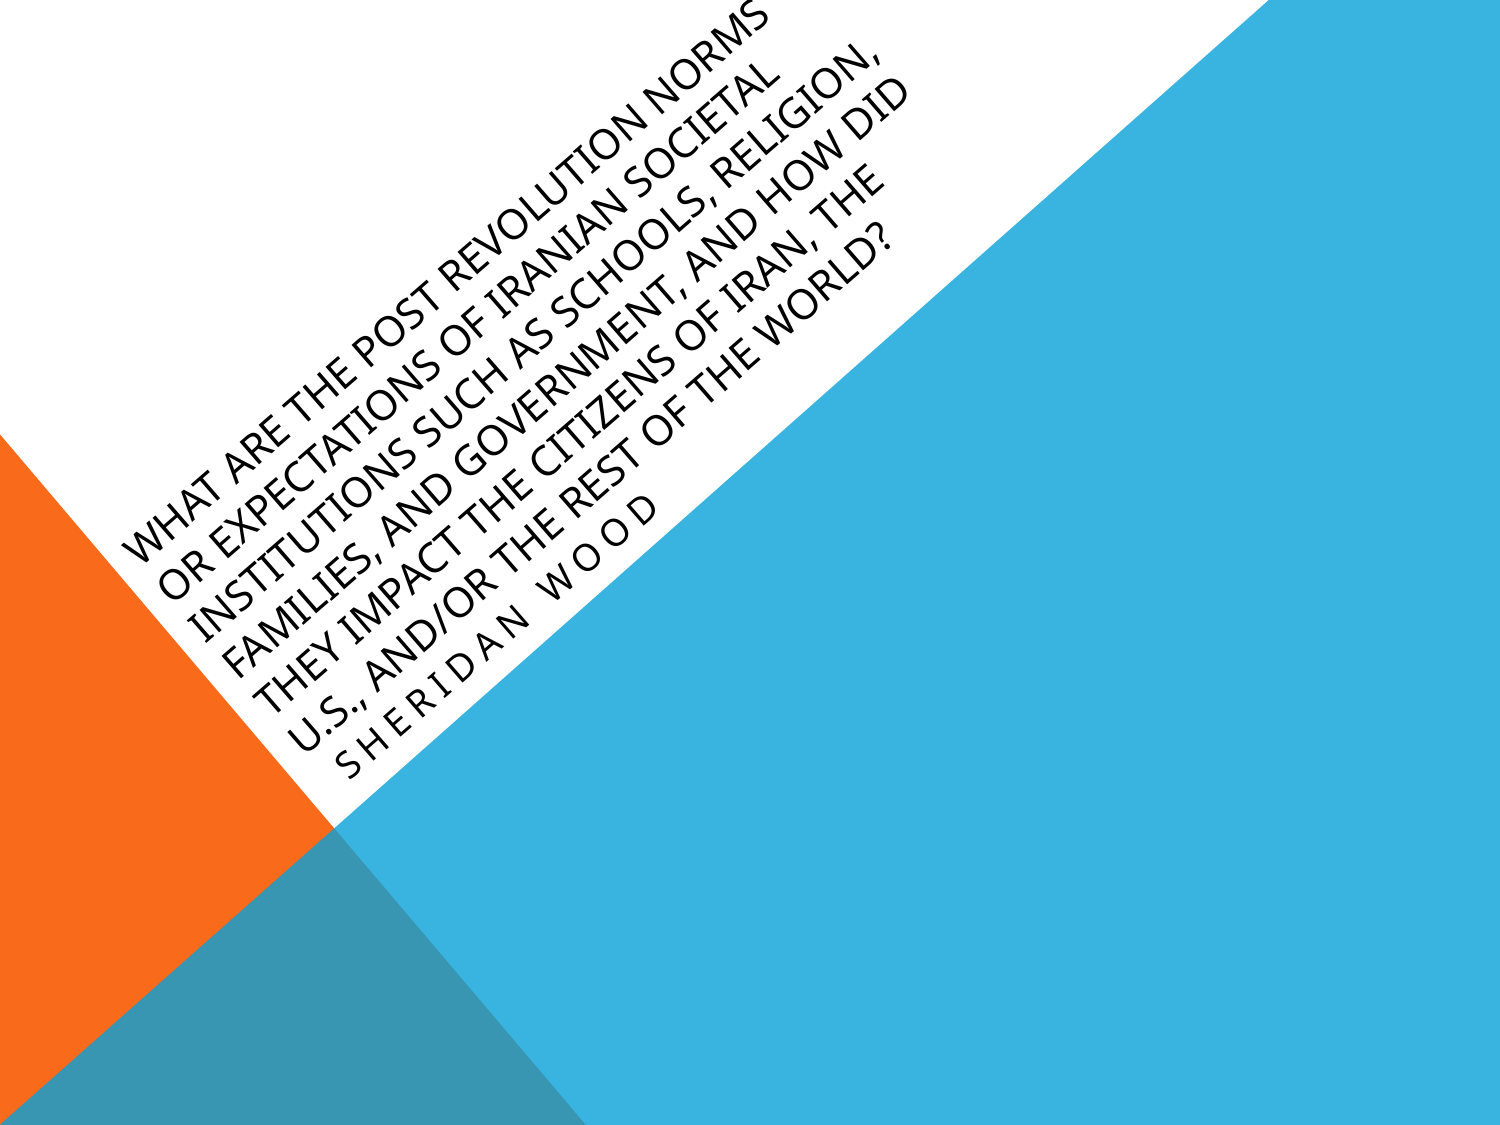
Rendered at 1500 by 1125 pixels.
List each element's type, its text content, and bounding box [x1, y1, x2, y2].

title What are the post revolution norms or expectations of Iranian societal institutions such as schools, religion, families, and government, and how did they impact the citizens of Iran, the U.S., and/or the rest of the world? [99, 0, 998, 775]
subtitle Sheridan Wood [312, 61, 1154, 804]
